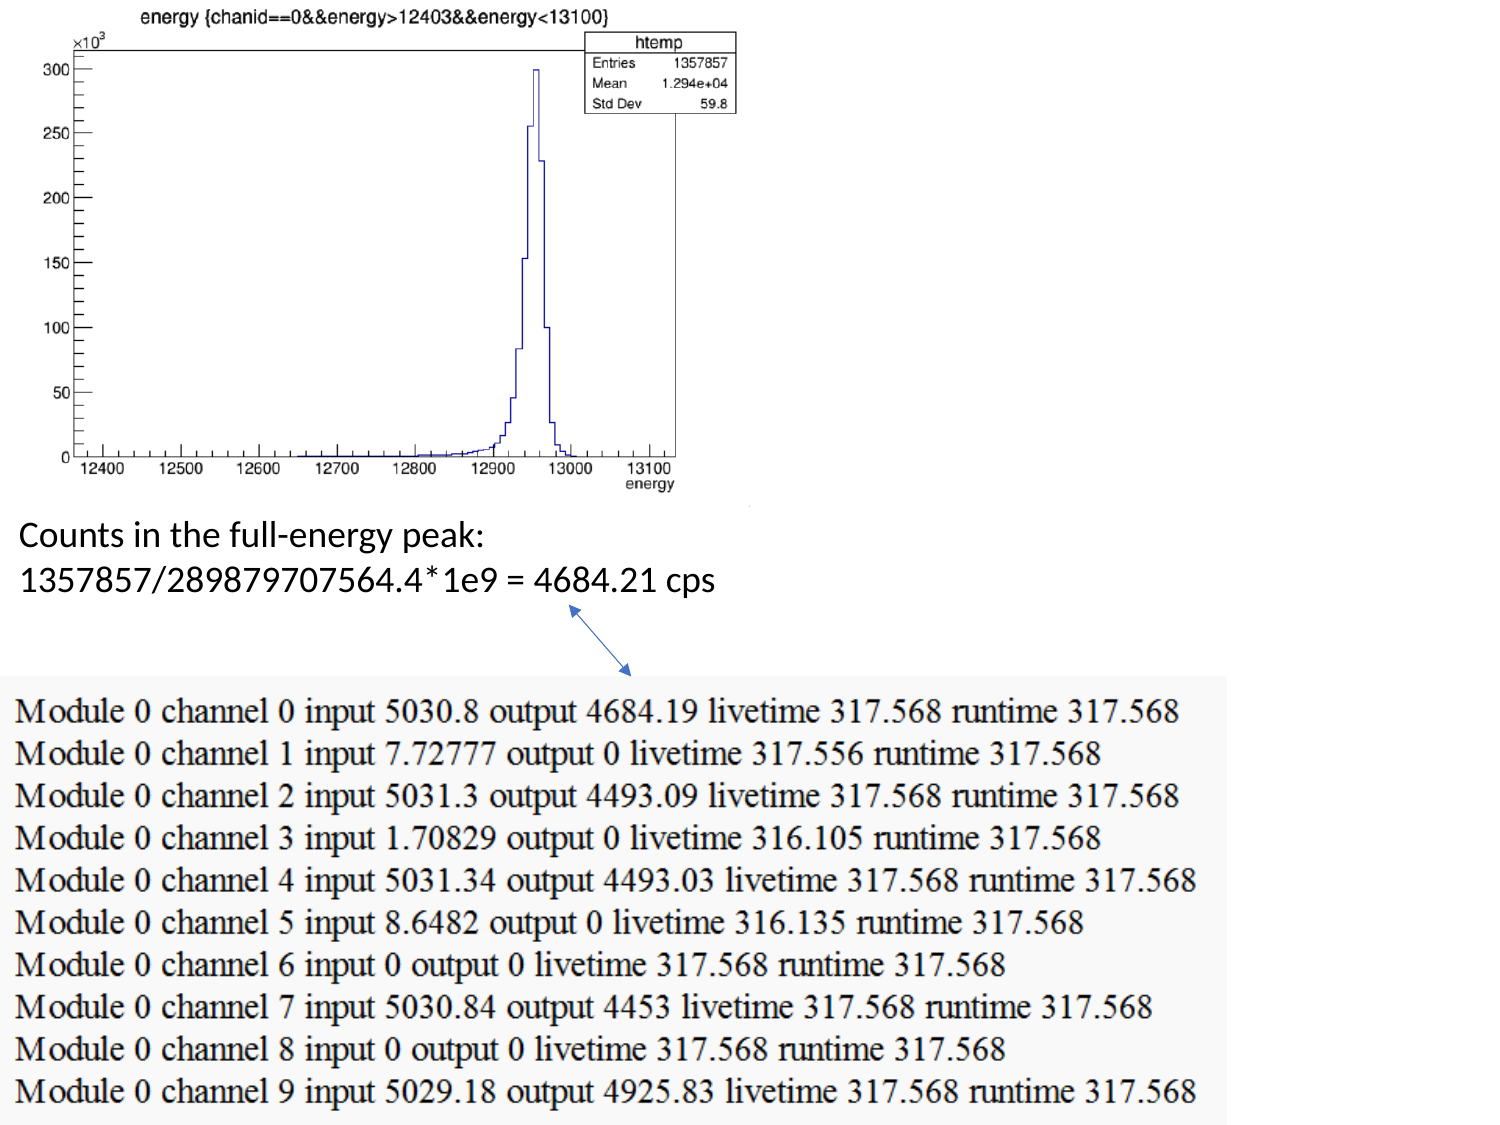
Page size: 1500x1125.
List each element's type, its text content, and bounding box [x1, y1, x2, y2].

text_box Counts in the full-energy peak: 1357857/289879707564.4*1e9 = 4684.21 cps [3, 507, 731, 608]
picture [0, 676, 1227, 1125]
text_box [568, 604, 632, 677]
picture [0, 0, 750, 507]
